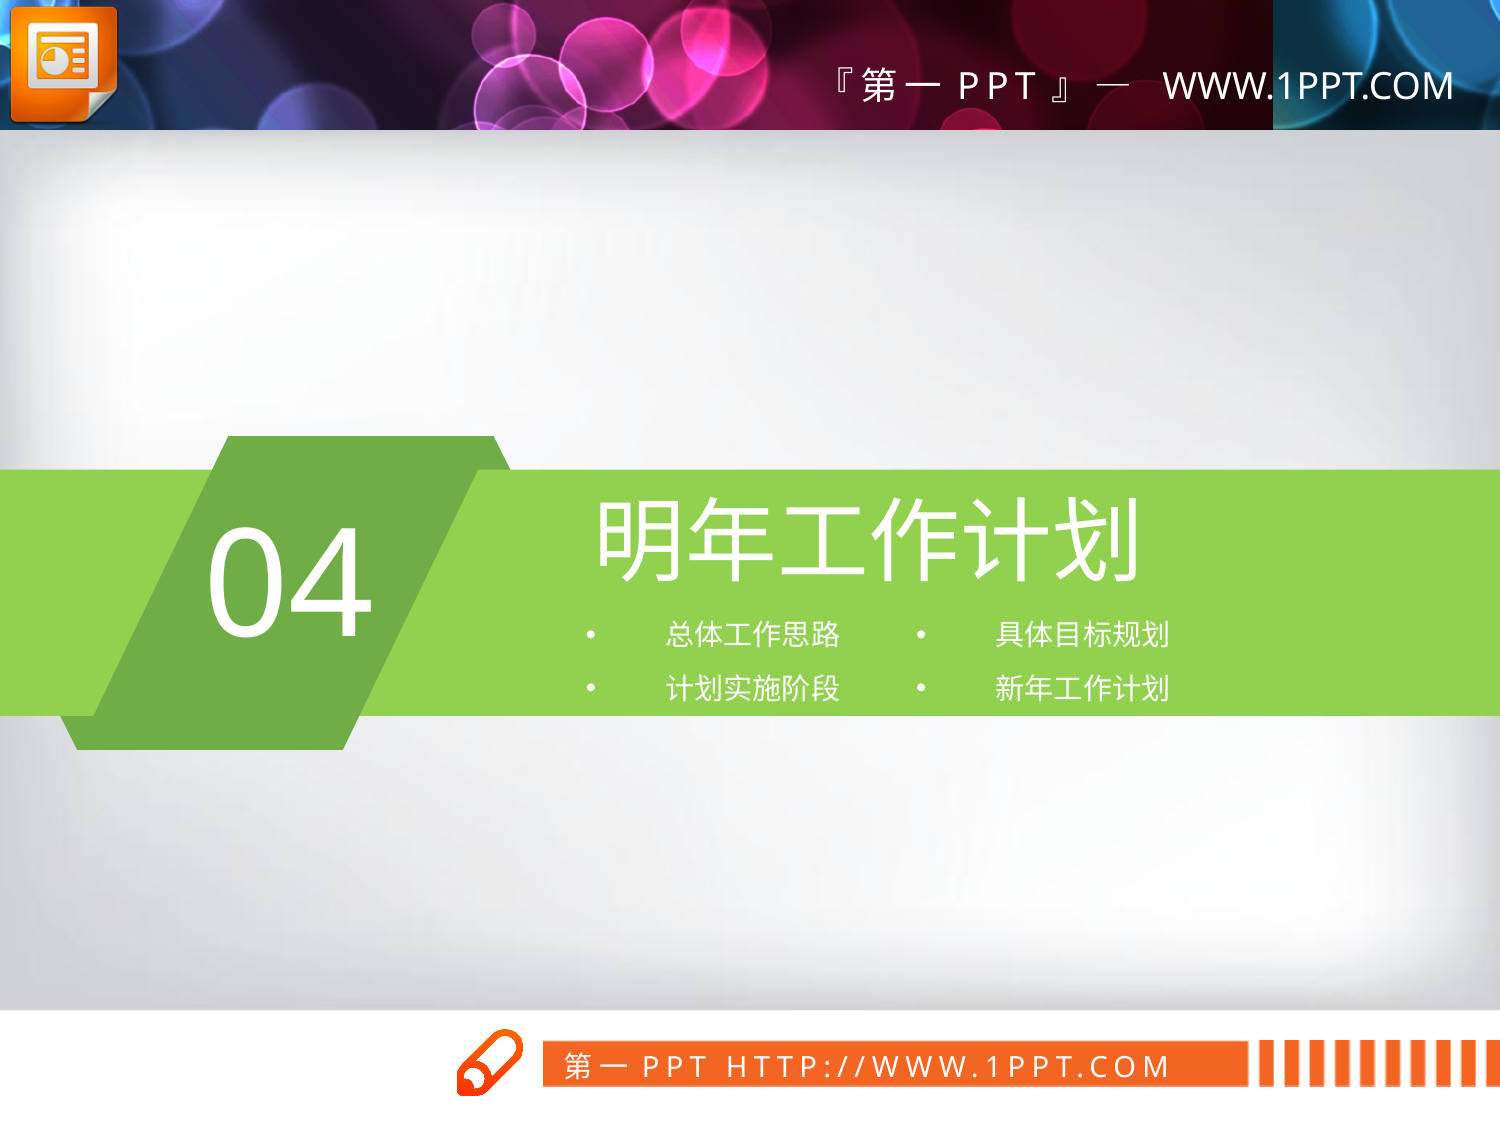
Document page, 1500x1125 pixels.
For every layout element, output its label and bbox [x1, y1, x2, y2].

text_box [0, 435, 1500, 751]
picture [0, 0, 1500, 435]
picture [0, 751, 1500, 1012]
picture [543, 1040, 1500, 1087]
